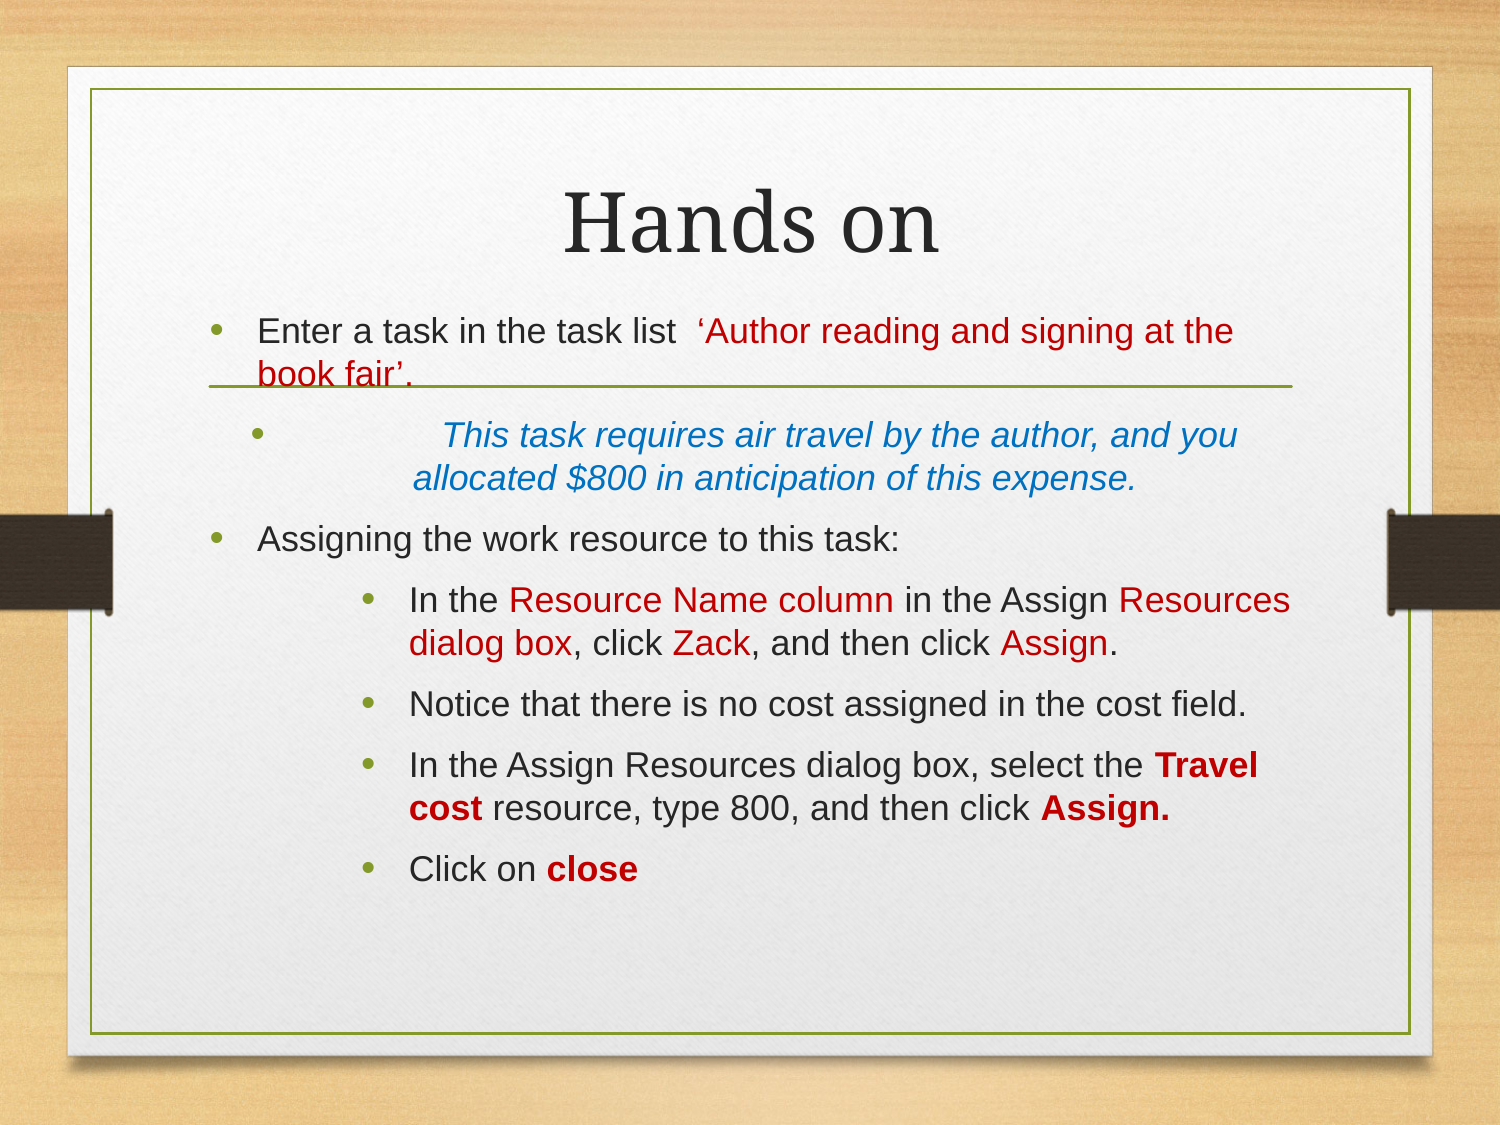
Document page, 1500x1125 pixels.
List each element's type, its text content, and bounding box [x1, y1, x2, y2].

list Enter a task in the task list ‘Author reading and signing at the book fair’. This task requires air travel by the author, and you allocated $800 in anticipation of this expense. Assigning the work resource to this task: In the Resource Name column in the Assign Resources dialog box, click Zack, and then click Assign. Notice that there is no cost assigned in the cost field. In the Assign Resources dialog box, select the Travel cost resource, type 800, and then click Assign. Click on close [194, 299, 1310, 963]
title Hands on [194, 112, 1310, 299]
picture [0, 0, 1500, 1125]
